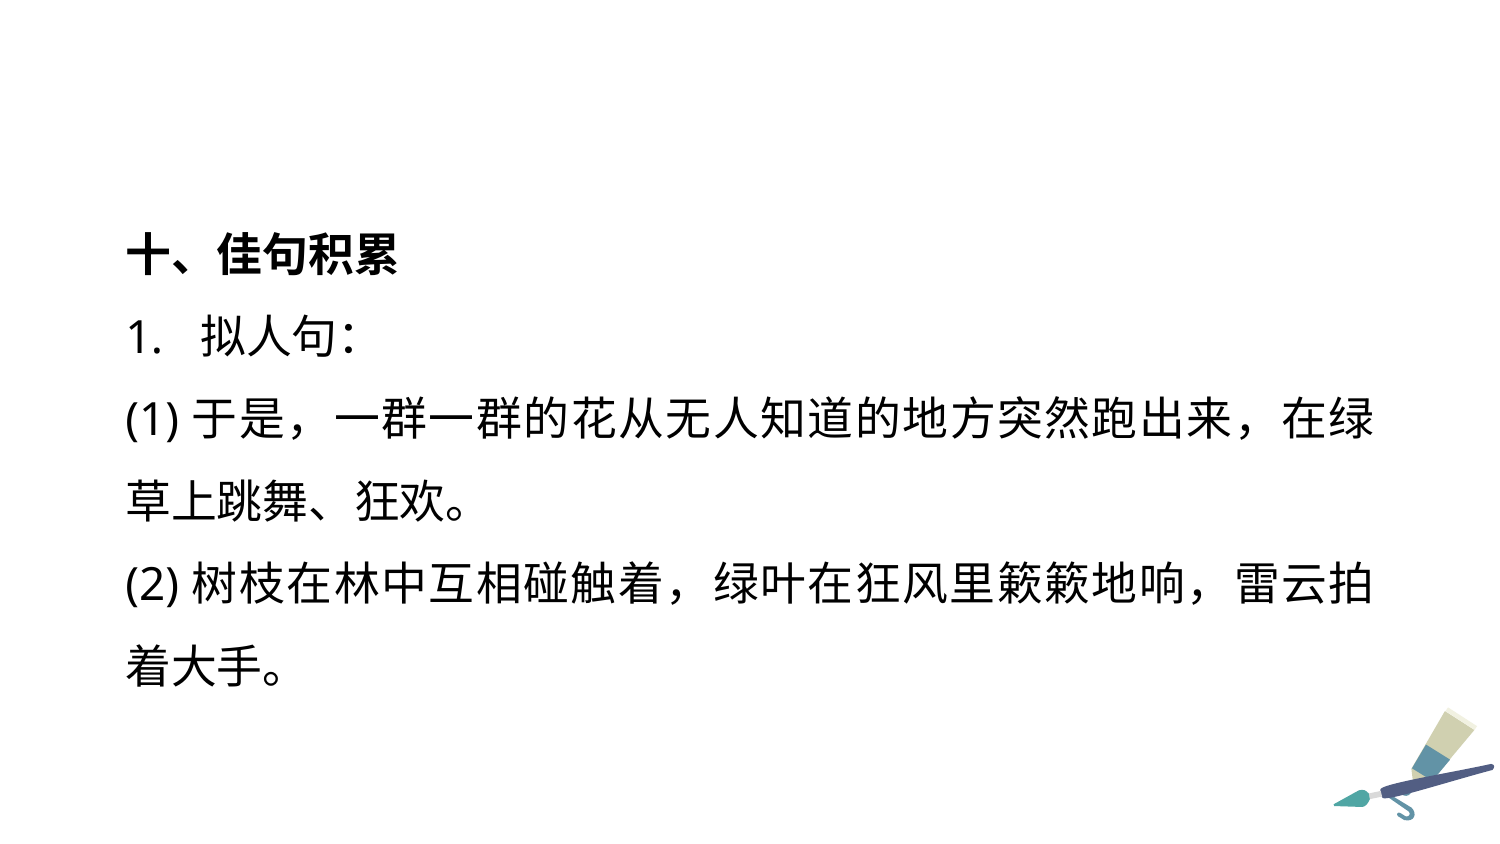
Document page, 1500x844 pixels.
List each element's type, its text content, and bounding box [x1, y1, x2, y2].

text_box 十、佳句积累 拟人句： (1)于是，一群一群的花从无人知道的地方突然跑出来，在绿草上跳舞、狂欢。 (2)树枝在林中互相碰触着，绿叶在狂风里簌簌地响，雷云拍着大手。 [110, 190, 1390, 700]
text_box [1358, 708, 1481, 844]
